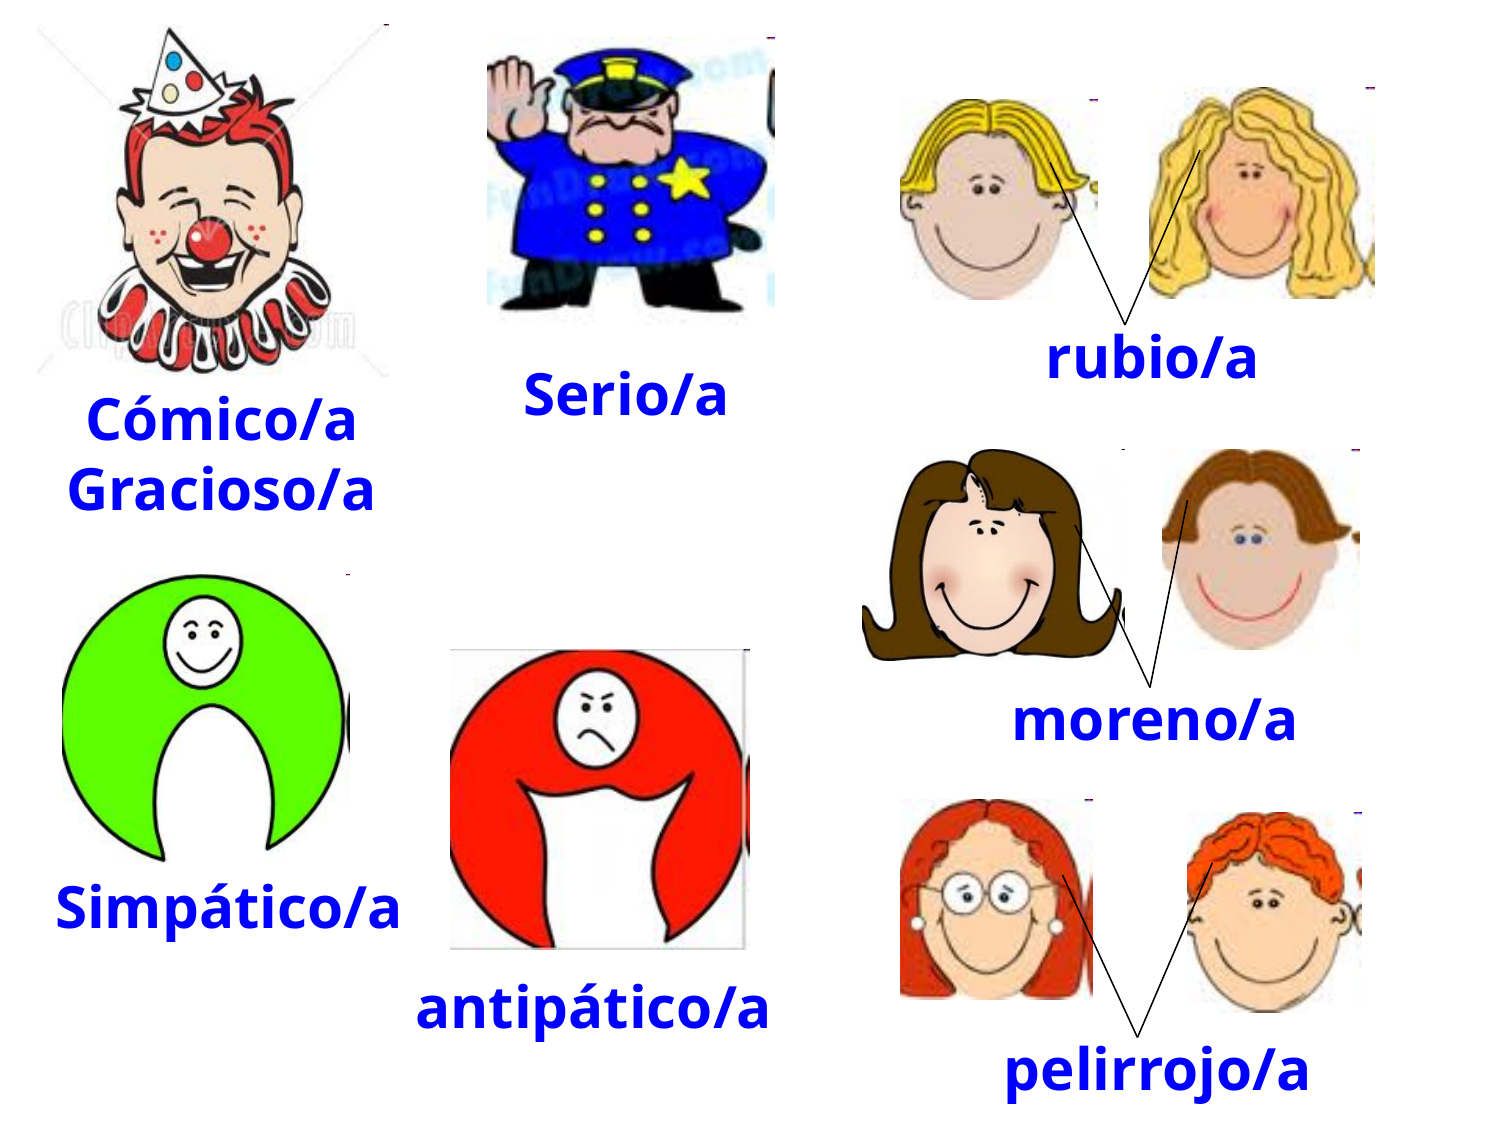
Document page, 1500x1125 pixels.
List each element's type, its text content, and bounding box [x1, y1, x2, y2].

text_box rubio/a [1030, 312, 1276, 398]
picture [899, 799, 1093, 1001]
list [37, 24, 390, 377]
picture [899, 99, 1098, 301]
picture [1162, 449, 1361, 651]
text_box Simpático/a [40, 862, 418, 948]
text_box moreno/a [997, 675, 1314, 760]
picture [487, 37, 776, 326]
picture [1149, 87, 1376, 299]
picture [862, 449, 1126, 661]
picture [449, 649, 751, 951]
picture [1187, 812, 1362, 1013]
text_box Cómico/a Gracioso/a [51, 379, 393, 530]
text_box pelirrojo/a [989, 1025, 1327, 1110]
text_box antipático/a [400, 962, 788, 1048]
text_box Serio/a [508, 350, 745, 435]
picture [62, 574, 350, 866]
